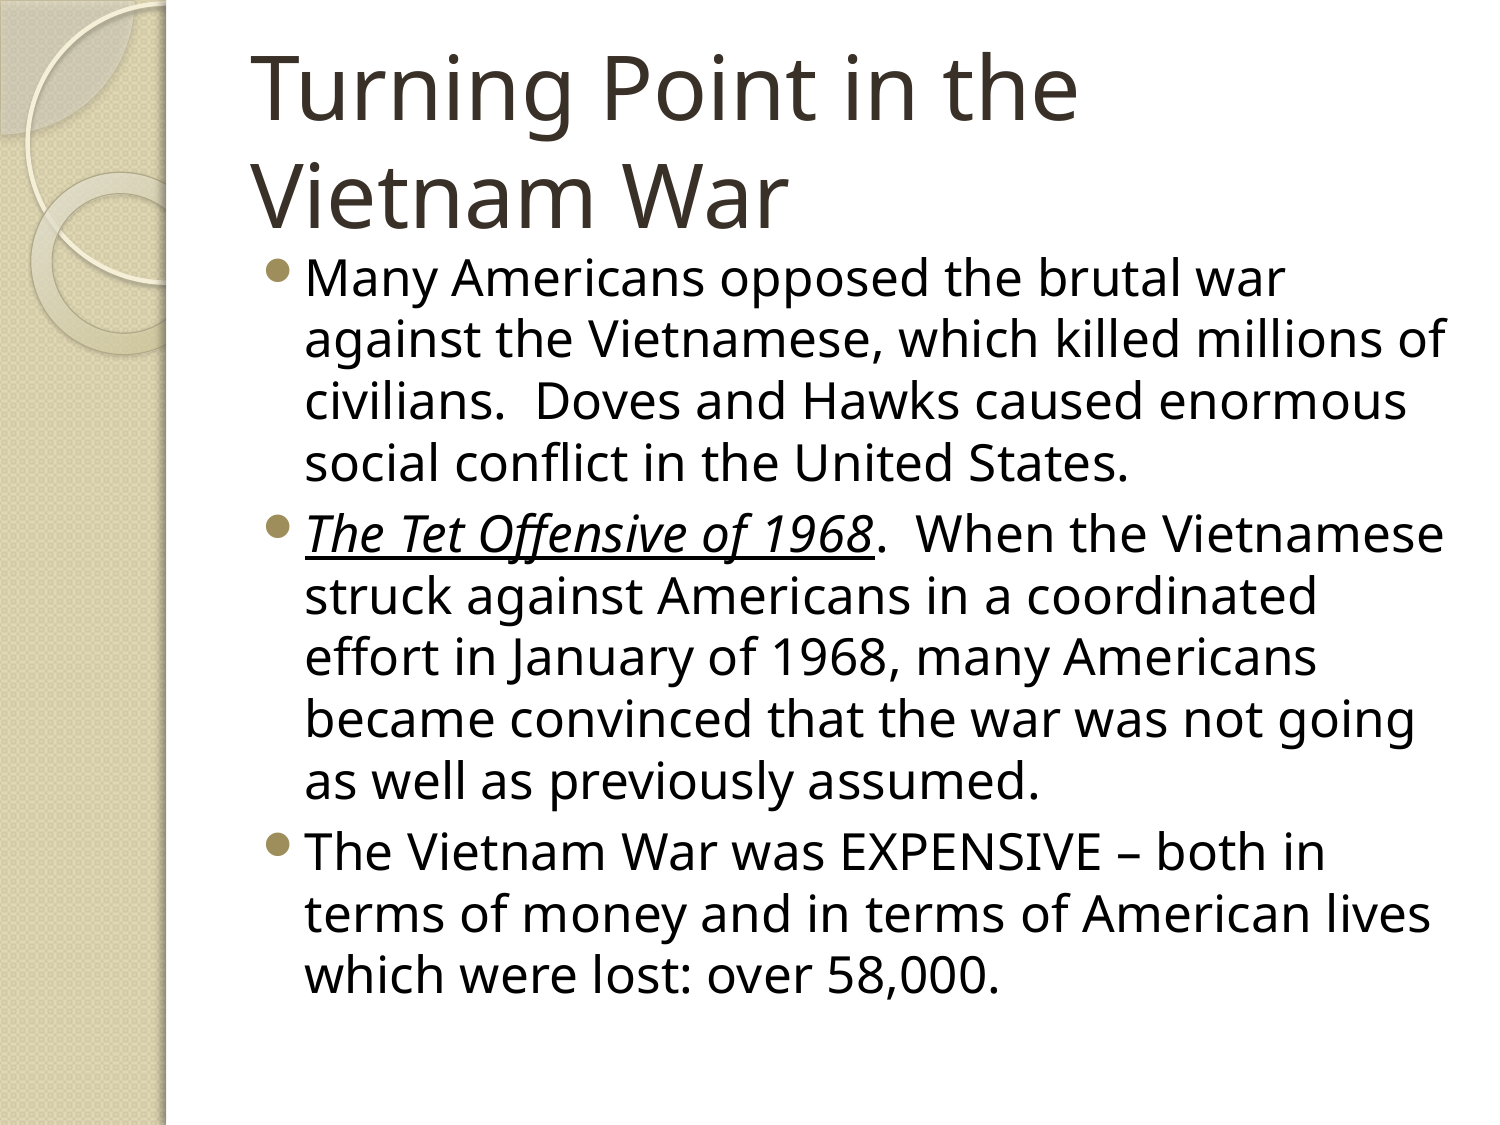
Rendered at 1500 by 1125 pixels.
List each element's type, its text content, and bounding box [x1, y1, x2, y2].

list Many Americans opposed the brutal war against the Vietnamese, which killed millions of civilians. Doves and Hawks caused enormous social conflict in the United States. The Tet Offensive of 1968. When the Vietnamese struck against Americans in a coordinated effort in January of 1968, many Americans became convinced that the war was not going as well as previously assumed. The Vietnam War was EXPENSIVE – both in terms of money and in terms of American lives which were lost: over 58,000. [235, 237, 1466, 1025]
title Turning Point in the Vietnam War [235, 45, 1466, 233]
